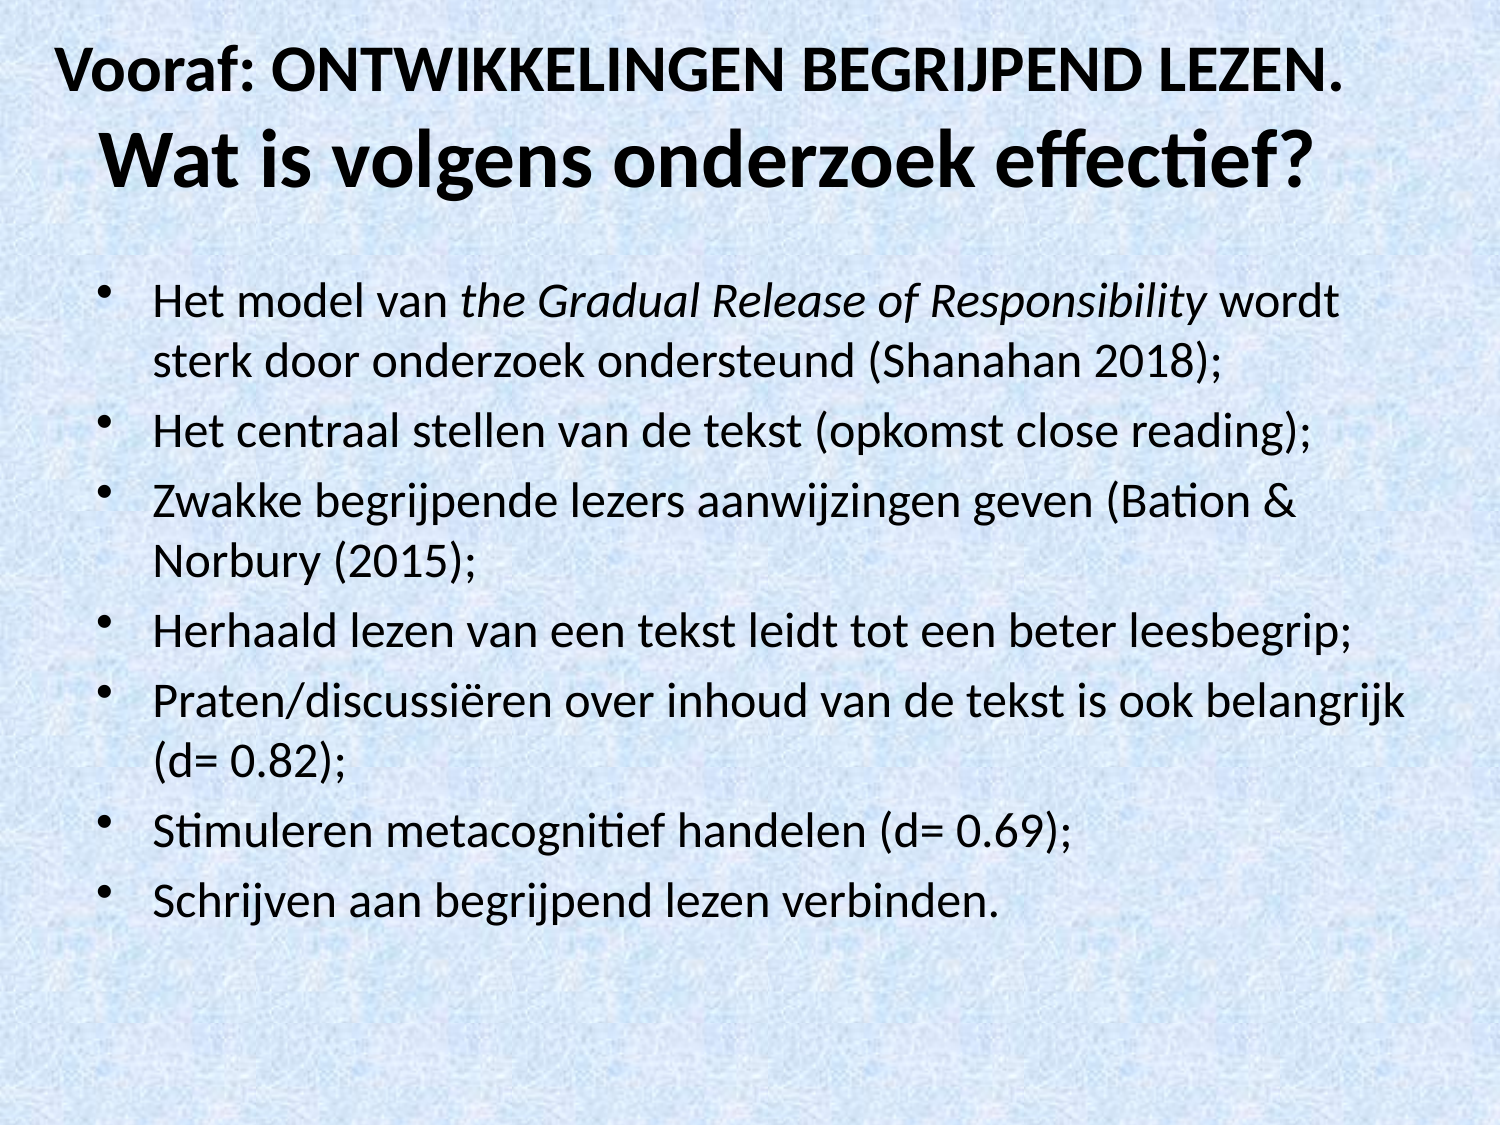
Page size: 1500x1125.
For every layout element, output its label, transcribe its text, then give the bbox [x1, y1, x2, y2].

title Vooraf: ONTWIKKELINGEN BEGRIJPEND LEZEN. Wat is volgens onderzoek effectief? [16, 20, 1399, 208]
picture [0, 0, 1500, 1125]
list Het model van the Gradual Release of Responsibility wordt sterk door onderzoek ondersteund (Shanahan 2018); Het centraal stellen van de tekst (opkomst close reading); Zwakke begrijpende lezers aanwijzingen geven (Bation & Norbury (2015); Herhaald lezen van een tekst leidt tot een beter leesbegrip; Praten/discussiëren over inhoud van de tekst is ook belangrijk (d= 0.82); Stimuleren metacognitief handelen (d= 0.69); Schrijven aan begrijpend lezen verbinden. [81, 260, 1432, 1001]
